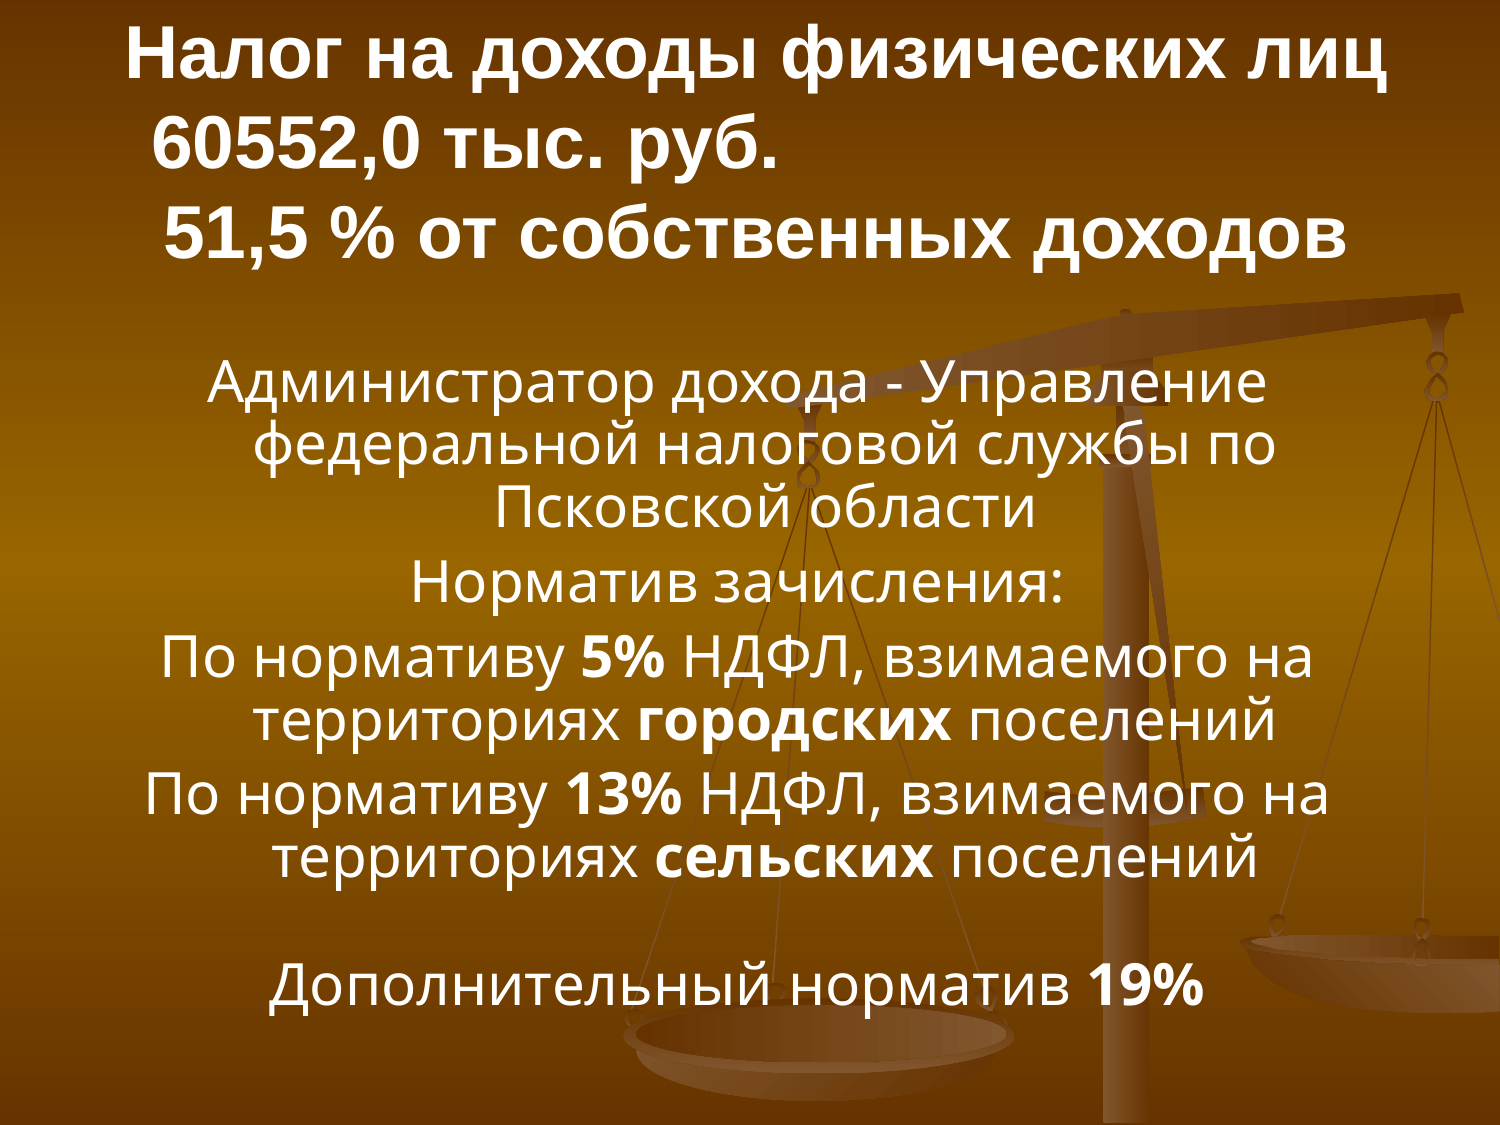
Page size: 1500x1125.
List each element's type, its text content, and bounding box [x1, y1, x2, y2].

title Налог на доходы физических лиц 60552,0 тыс. руб. 51,5 % от собственных доходов [87, 74, 1426, 203]
list Администратор дохода - Управление федеральной налоговой службы по Псковской области Норматив зачисления: По нормативу 5% НДФЛ, взимаемого на территориях городских поселений По нормативу 13% НДФЛ, взимаемого на территориях сельских поселений Дополнительный норматив 19% [62, 262, 1413, 1056]
